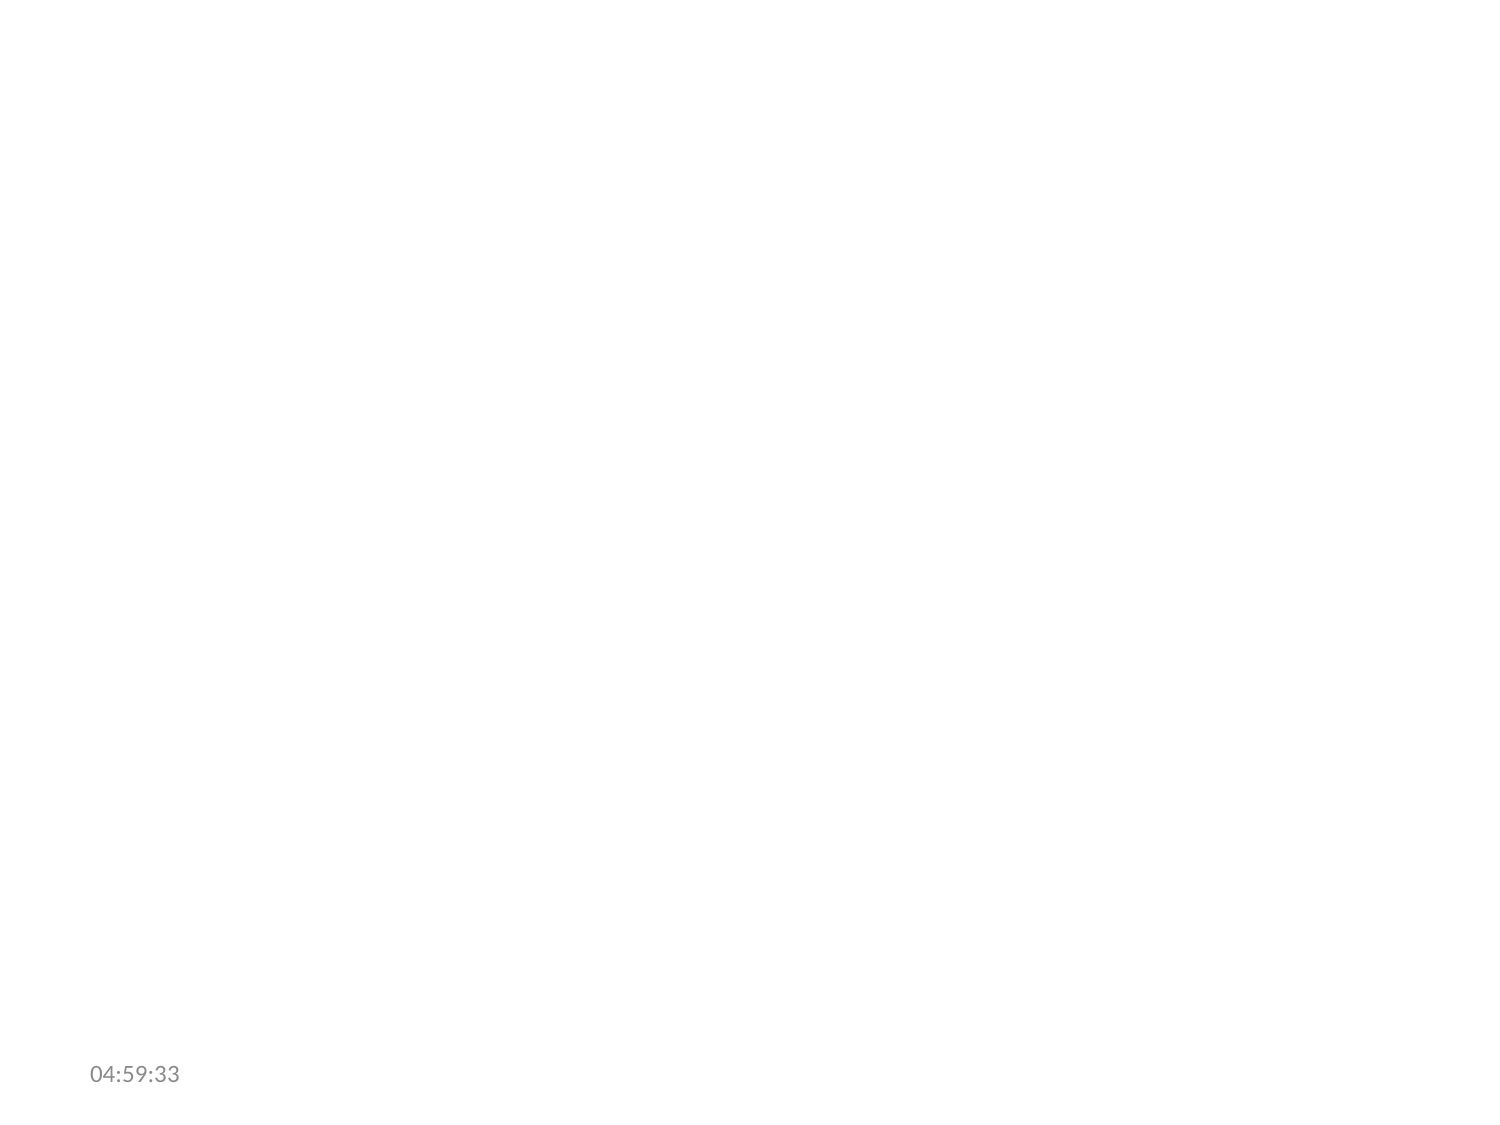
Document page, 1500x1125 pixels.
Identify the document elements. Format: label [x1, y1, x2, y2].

slide_number [75, 1042, 425, 1103]
